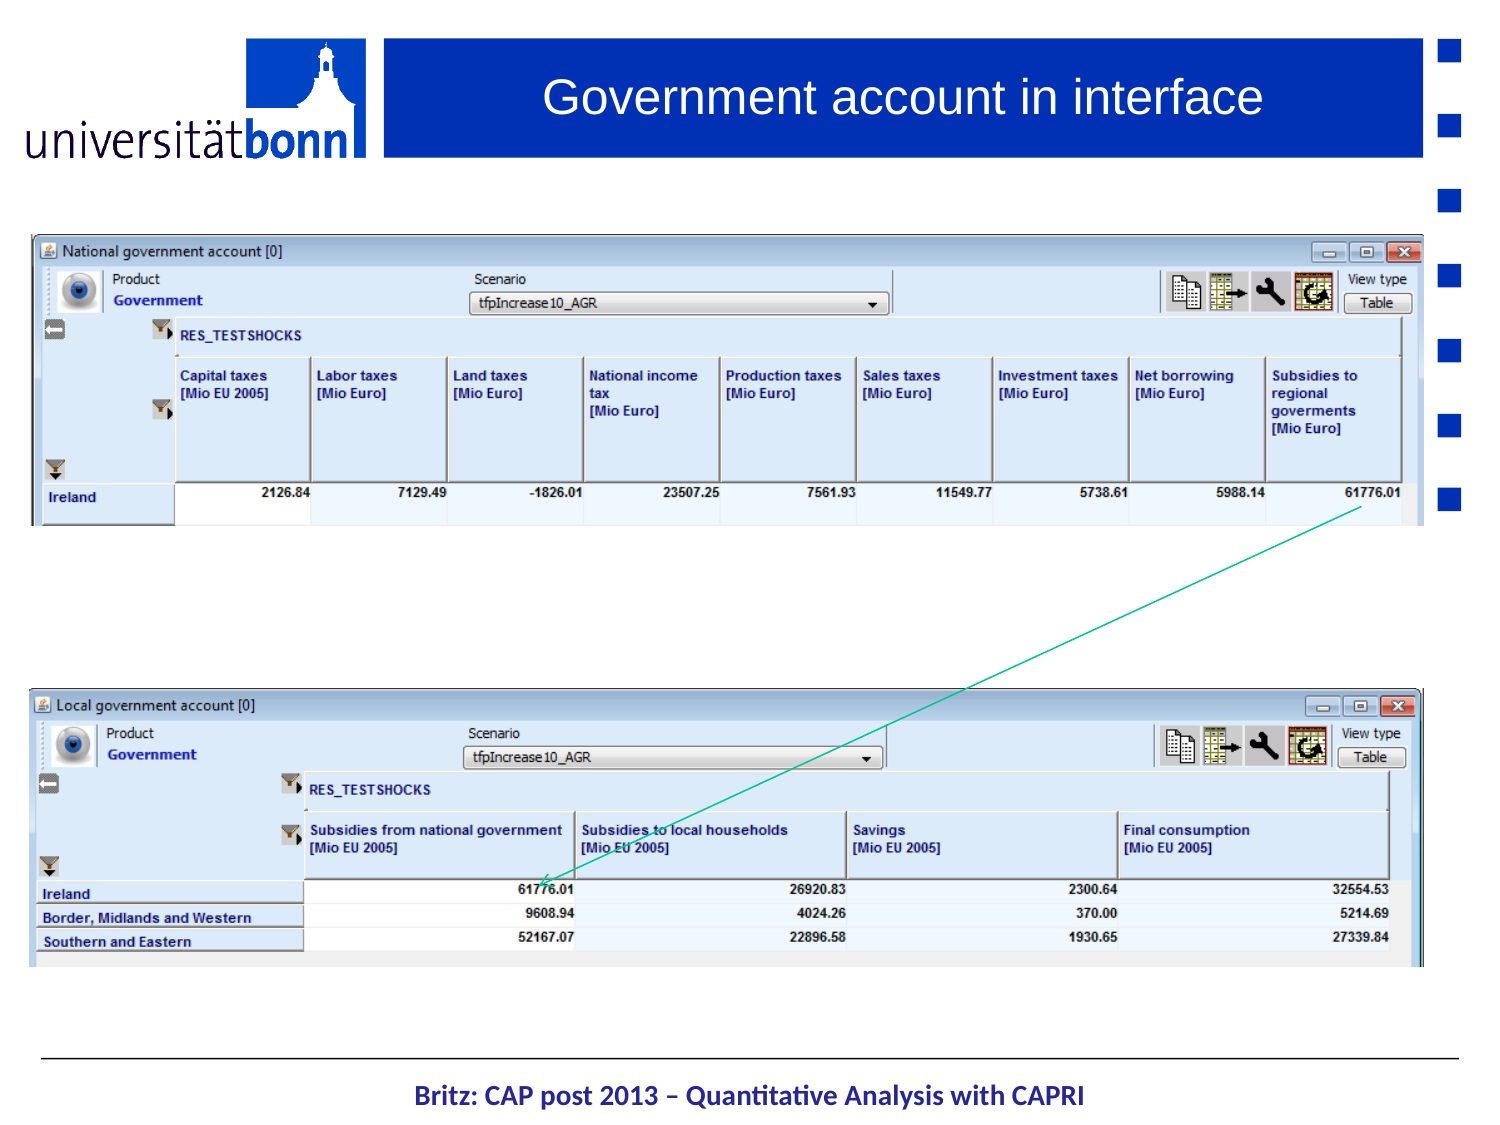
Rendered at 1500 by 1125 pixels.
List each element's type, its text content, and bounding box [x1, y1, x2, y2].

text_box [538, 506, 1362, 887]
footer Britz: CAP post 2013 – Quantitative Analysis with CAPRI [40, 1070, 1460, 1107]
title Government account in interface [383, 38, 1424, 158]
picture [29, 688, 1424, 967]
picture [30, 234, 1424, 527]
picture [24, 36, 368, 160]
